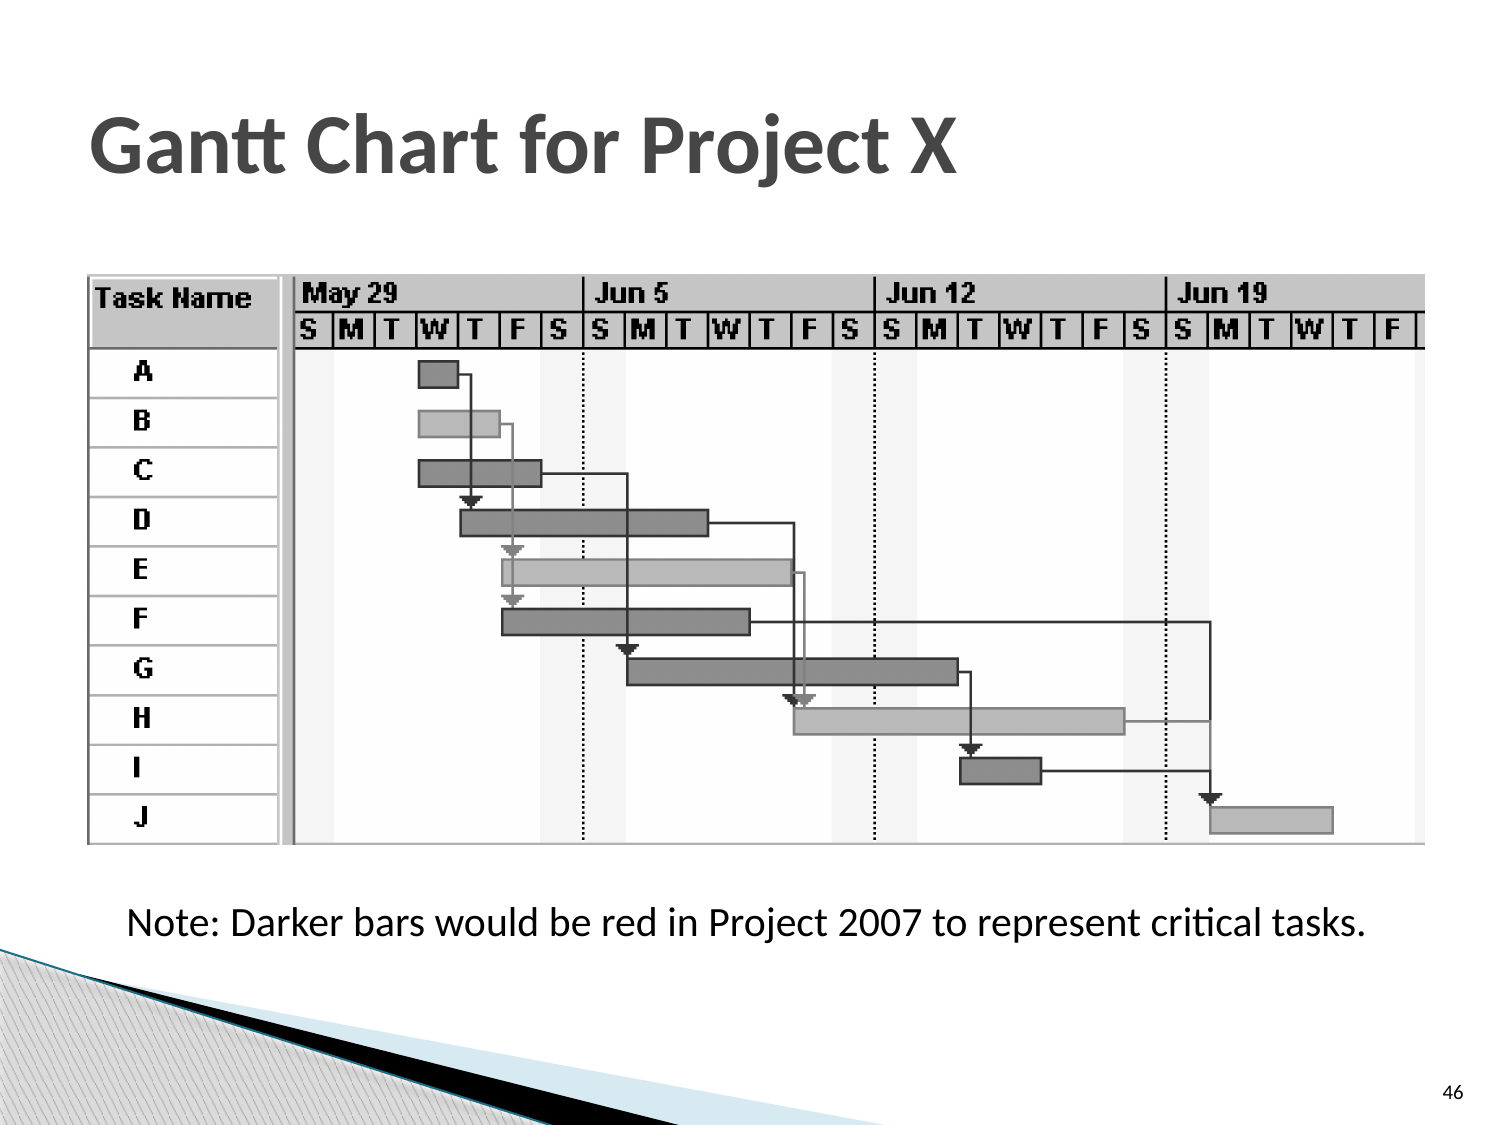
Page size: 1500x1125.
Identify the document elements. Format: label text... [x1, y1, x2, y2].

slide_number 46 [1418, 1051, 1479, 1112]
title Gantt Chart for Project X [75, 45, 1425, 233]
picture [87, 274, 1425, 845]
text_box Note: Darker bars would be red in Project 2007 to represent critical tasks. [111, 887, 1383, 953]
